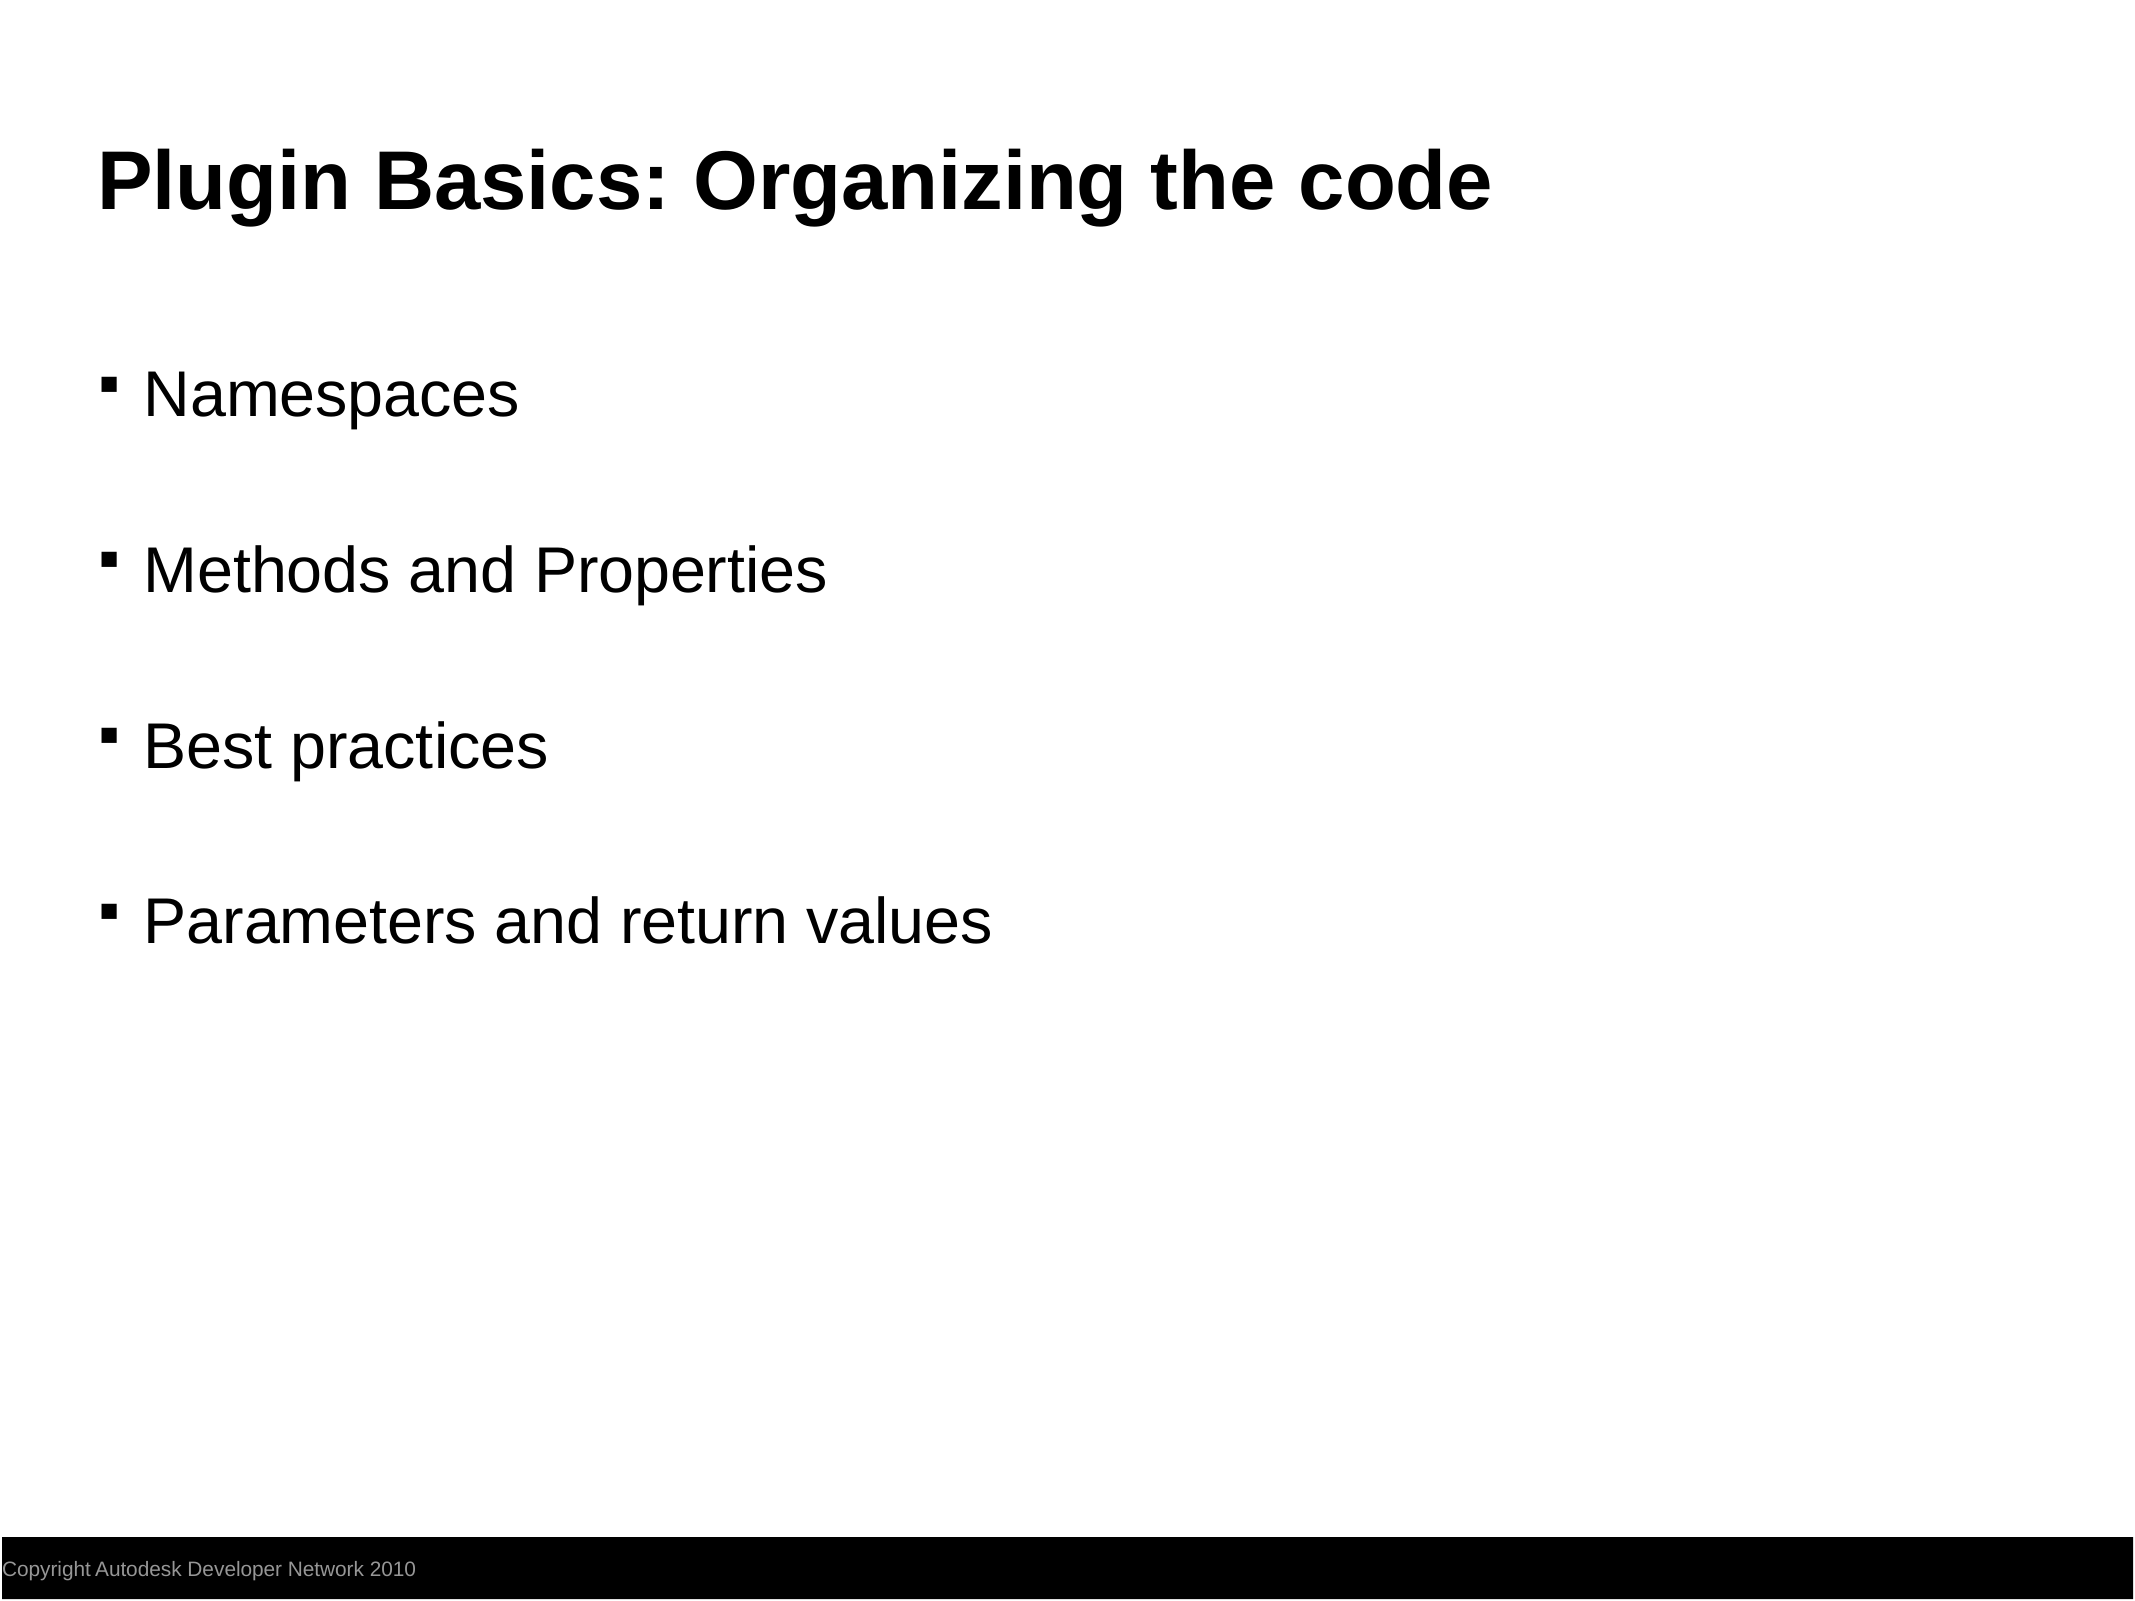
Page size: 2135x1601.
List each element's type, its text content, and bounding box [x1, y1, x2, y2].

title Plugin Basics: Organizing the code [96, 59, 2028, 293]
list Namespaces Methods and Properties Best practices Parameters and return values [96, 351, 2028, 1452]
